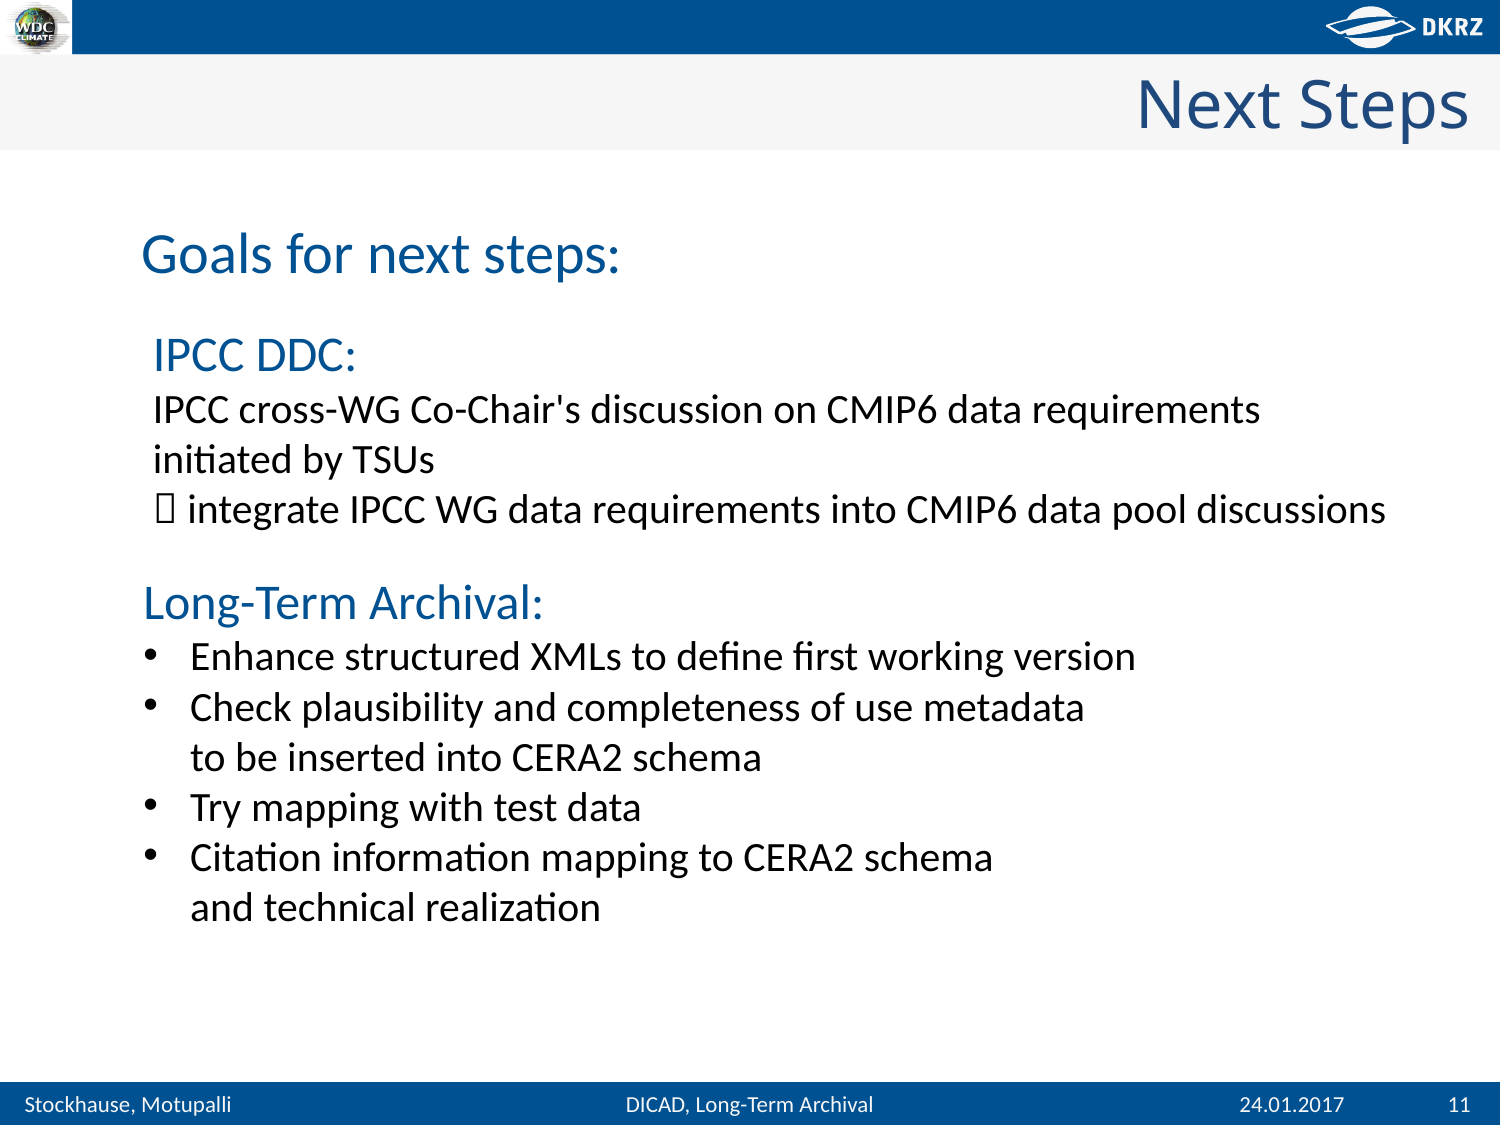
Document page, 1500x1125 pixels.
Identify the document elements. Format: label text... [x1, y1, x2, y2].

picture [0, 0, 73, 54]
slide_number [1187, 1082, 1360, 1125]
footer DICAD, Long-Term Archival [335, 1082, 1165, 1125]
slide_number 11 [1376, 1082, 1500, 1125]
title Next Steps [0, 54, 1500, 151]
text_box Long-Term Archival: Enhance structured XMLs to define first working version Check plausibility and completeness of use metadata to be inserted into CERA2 schema Try mapping with test data Citation information mapping to CERA2 schema and technical realization [128, 561, 1152, 982]
text_box Goals for next steps: [126, 208, 638, 293]
text_box IPCC DDC: IPCC cross-WG Co-Chair's discussion on CMIP6 data requirements initiated by TSUs  integrate IPCC WG data requirements into CMIP6 data pool discussions [138, 314, 1402, 540]
